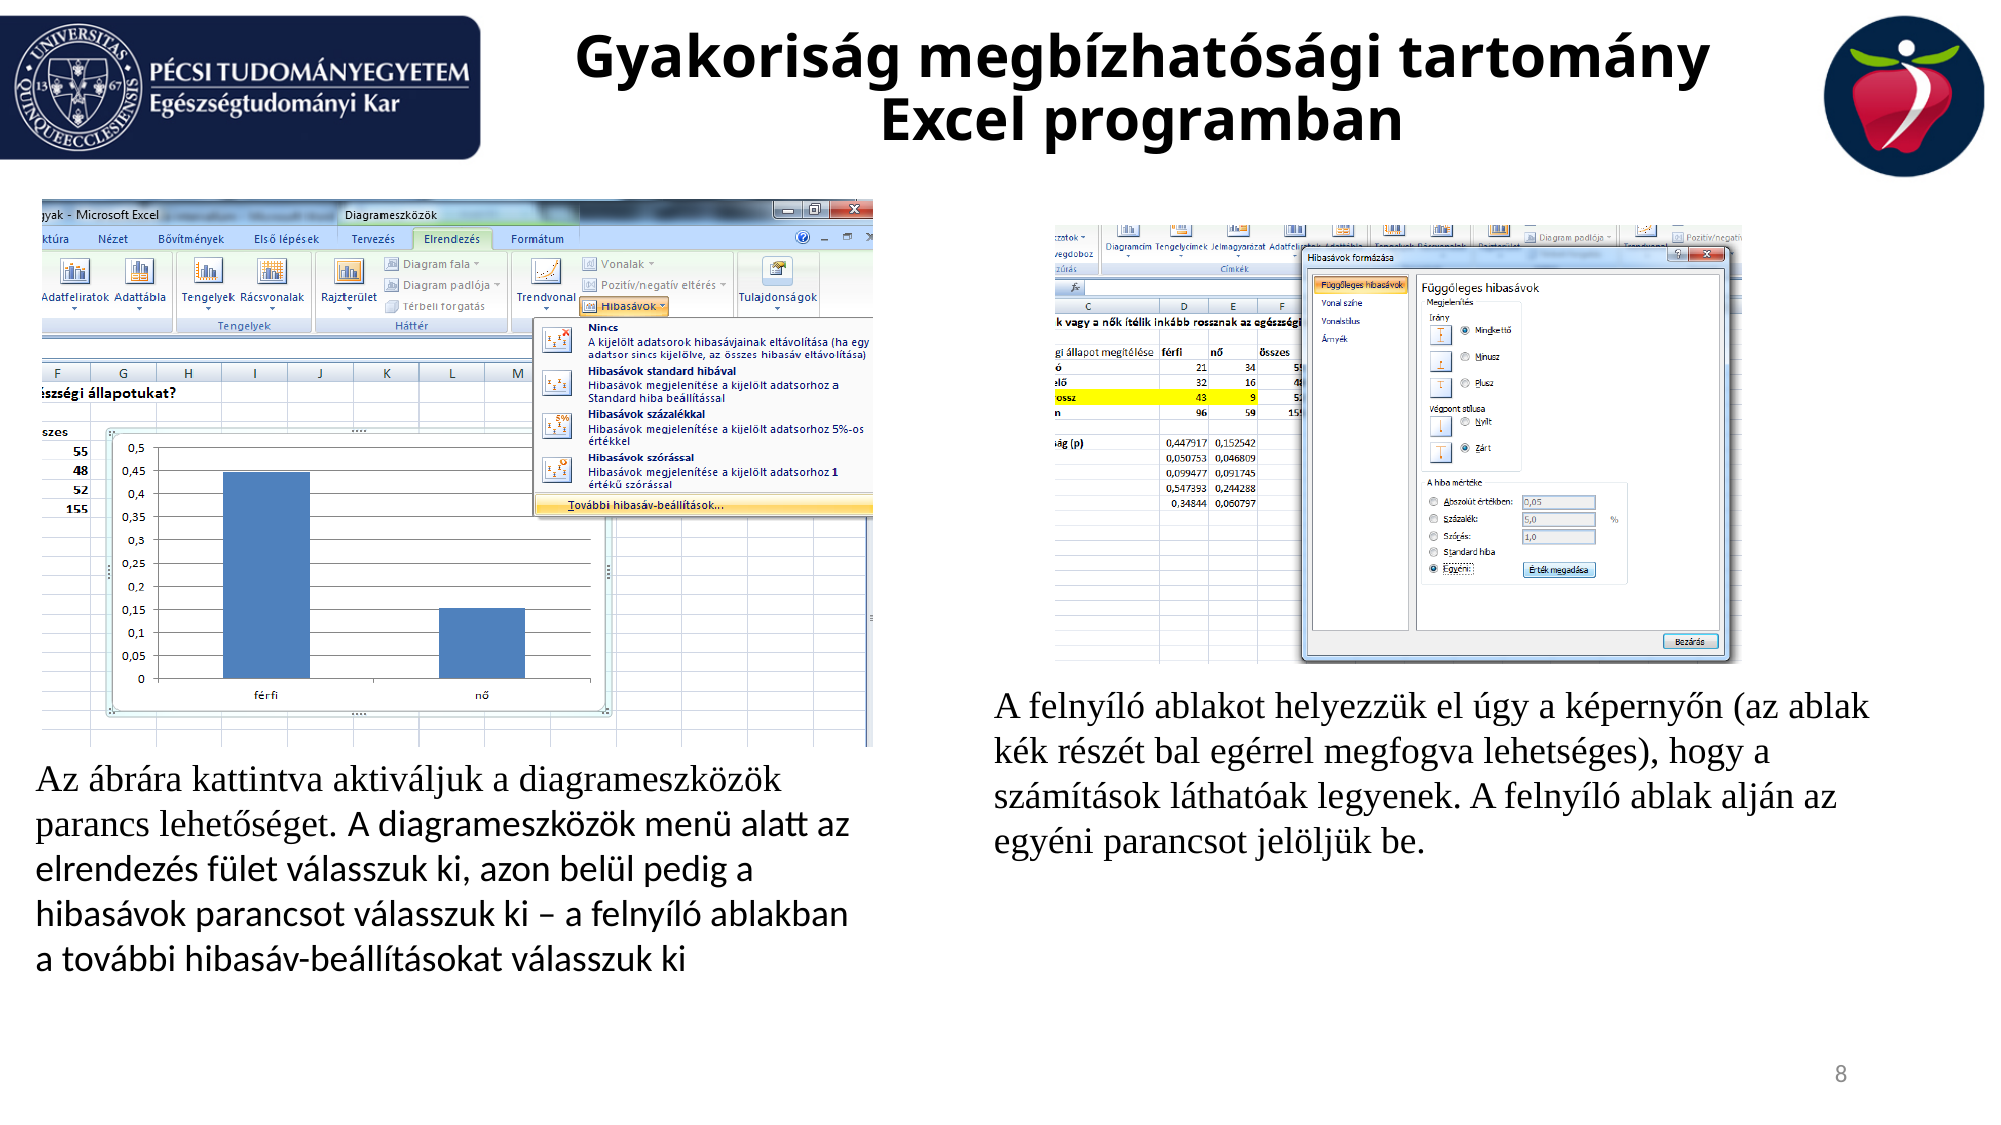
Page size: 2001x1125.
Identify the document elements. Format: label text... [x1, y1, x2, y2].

text_box Az ábrára kattintva aktiváljuk a diagrameszközök parancs lehetőséget. A diagrameszközök menü alatt az elrendezés fület válasszuk ki, azon belül pedig a hibasávok parancsot válasszuk ki – a felnyíló ablakban a további hibasáv-beállításokat válasszuk ki [20, 746, 872, 986]
slide_number 8 [1412, 1042, 1863, 1103]
picture [0, 0, 2001, 1125]
title Gyakoriság megbízhatósági tartomány Excel programban [487, 18, 1797, 161]
text_box A felnyíló ablakot helyezzük el úgy a képernyőn (az ablak kék részét bal egérrel megfogva lehetséges), hogy a számítások láthatóak legyenek. A felnyíló ablak alján az egyéni parancsot jelöljük be. [979, 674, 1901, 869]
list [42, 199, 873, 747]
